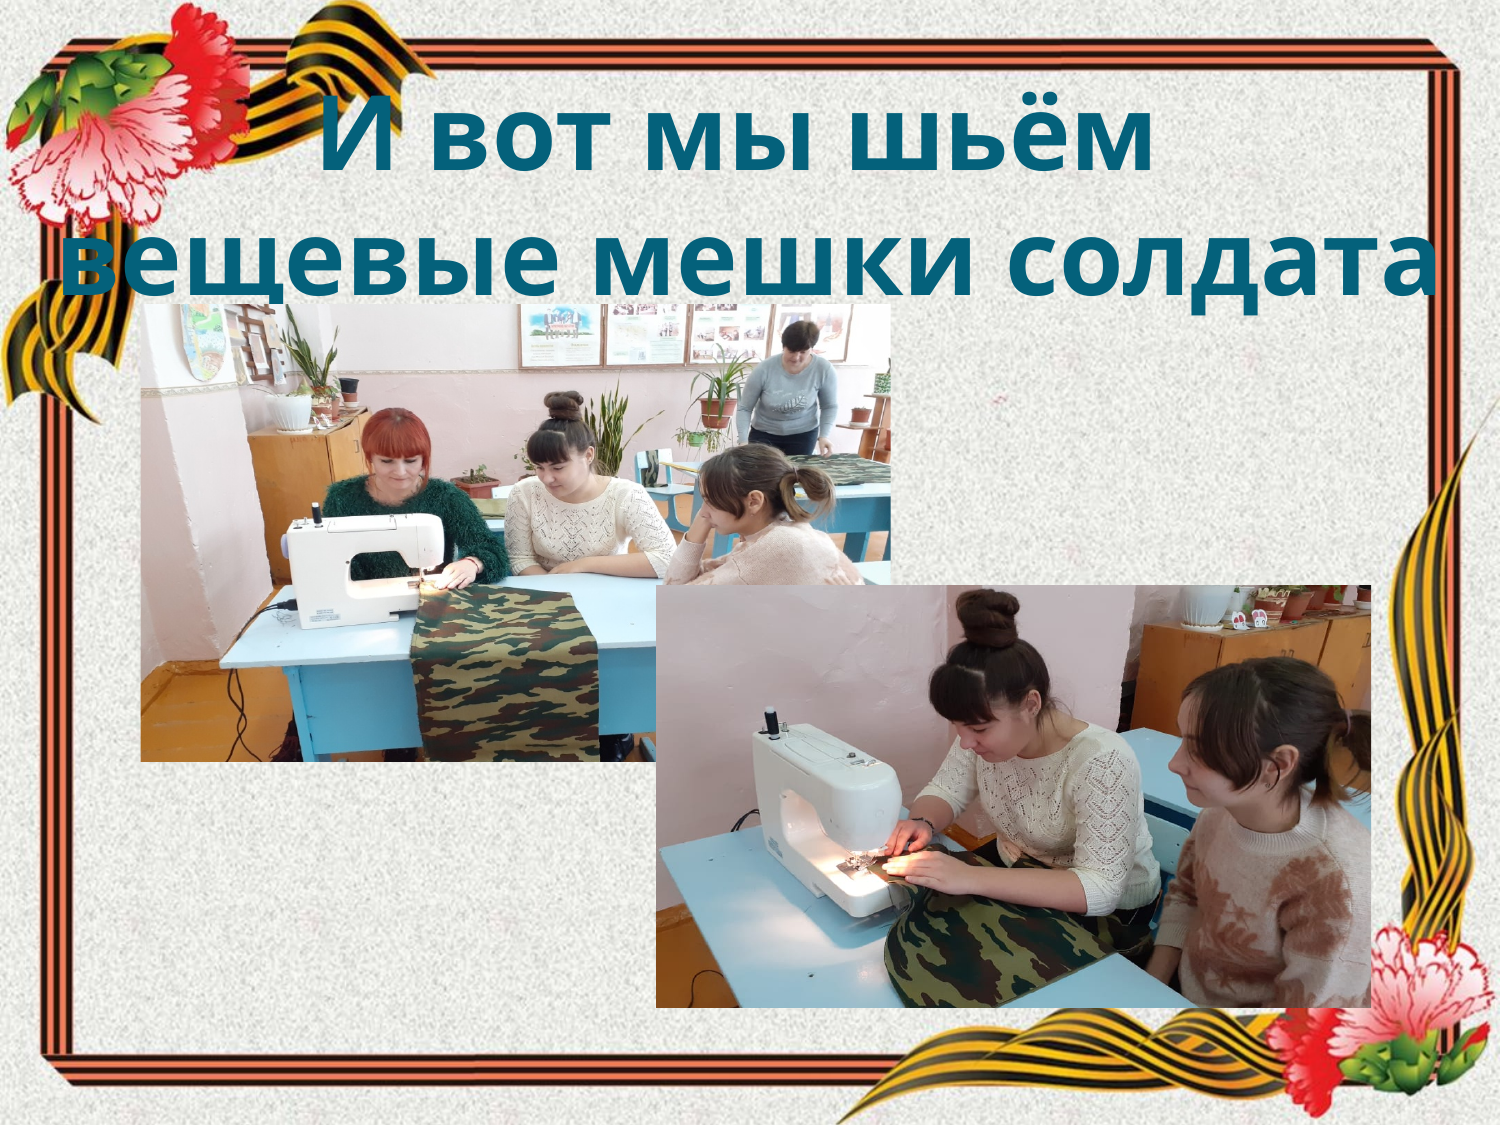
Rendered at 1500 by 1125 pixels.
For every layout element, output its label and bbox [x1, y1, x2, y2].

list [140, 304, 891, 762]
picture [0, 0, 1500, 1125]
